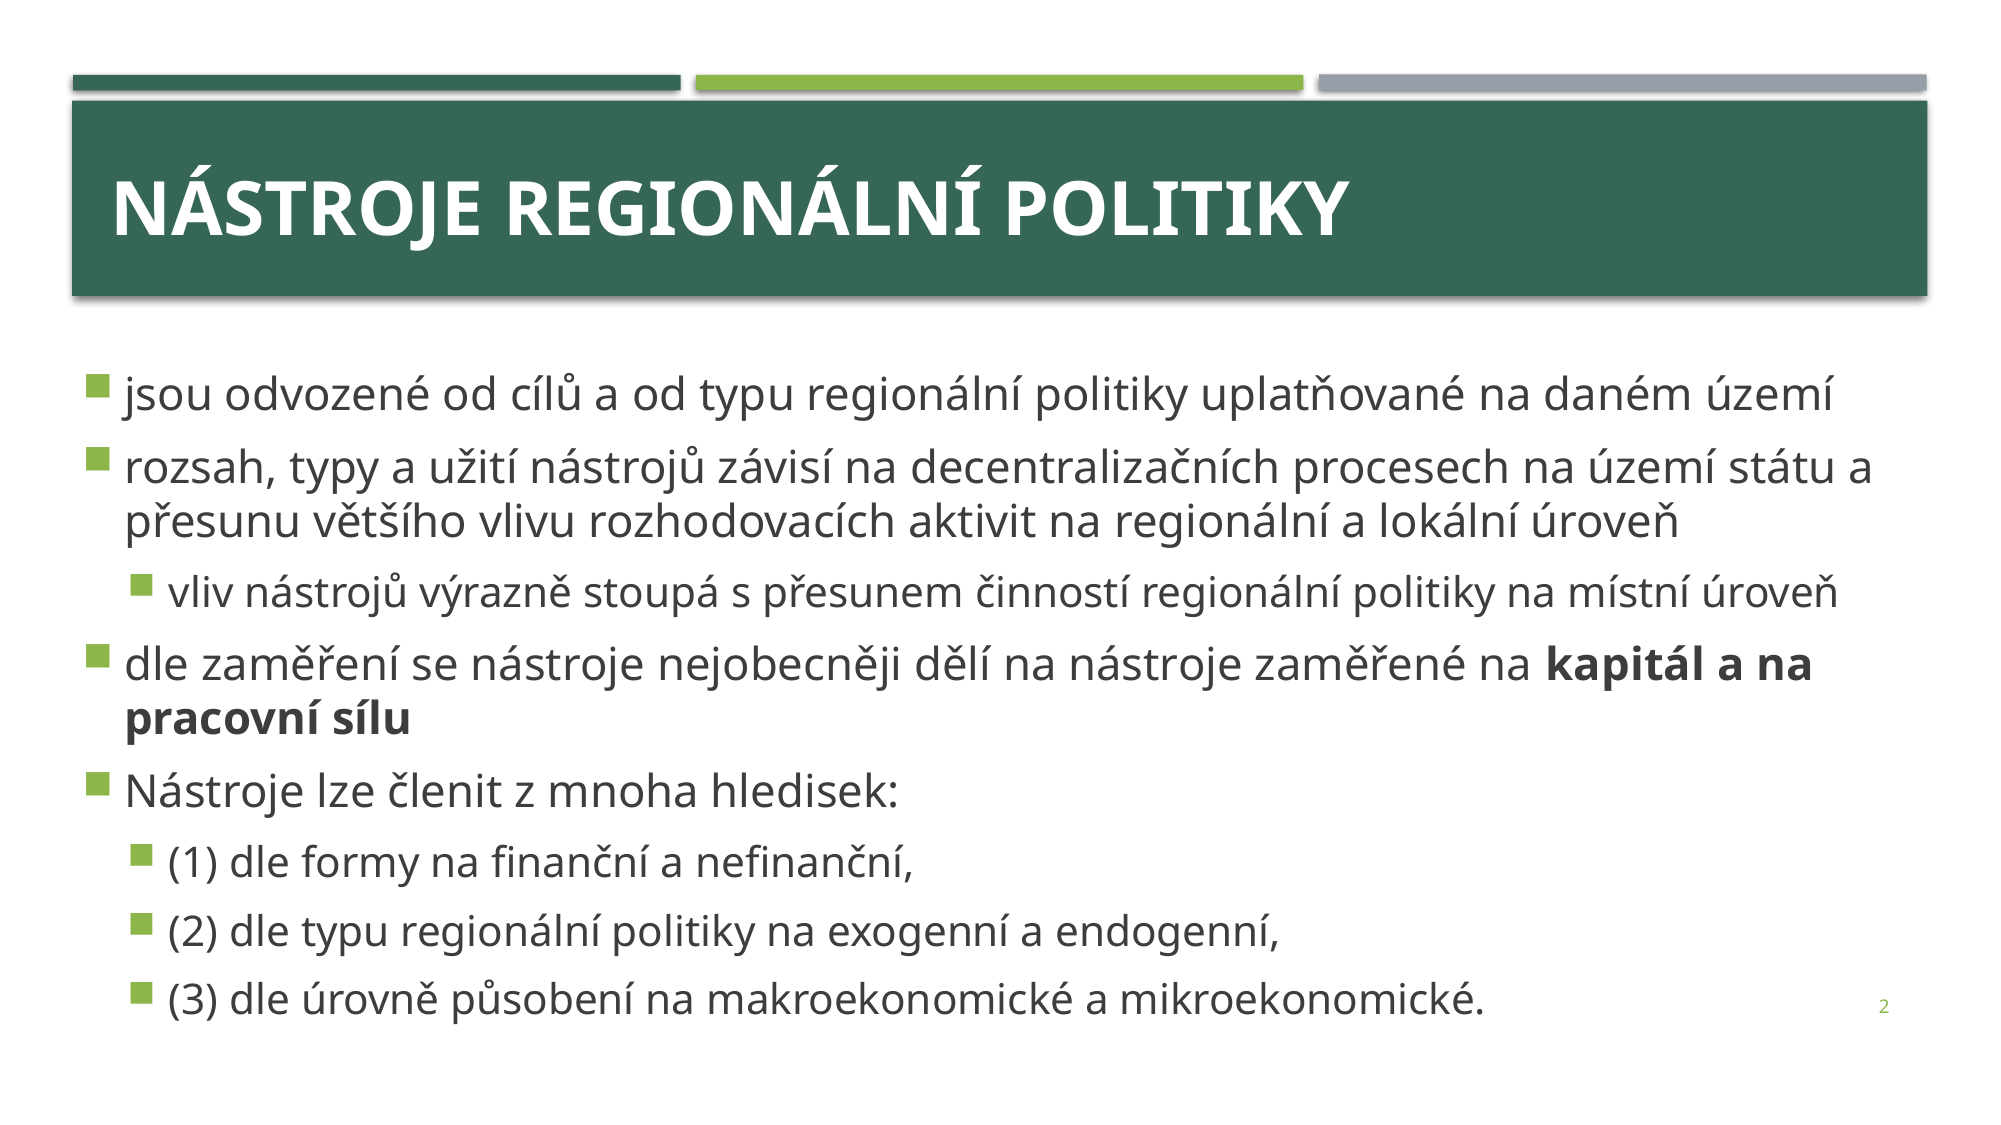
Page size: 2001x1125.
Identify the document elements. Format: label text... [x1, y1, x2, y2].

slide_number 2 [1732, 977, 1905, 1037]
list jsou odvozené od cílů a od typu regionální politiky uplatňované na daném území rozsah, typy a užití nástrojů závisí na decentralizačních procesech na území státu a přesunu většího vlivu rozhodovacích aktivit na regionální a lokální úroveň vliv nástrojů výrazně stoupá s přesunem činností regionální politiky na místní úroveň dle zaměření se nástroje nejobecněji dělí na nástroje zaměřené na kapitál a na pracovní sílu Nástroje lze členit z mnoha hledisek: (1) dle formy na finanční a nefinanční, (2) dle typu regionální politiky na exogenní a endogenní, (3) dle úrovně působení na makroekonomické a mikroekonomické. [66, 304, 1984, 1084]
title Nástroje regionální politiky [95, 115, 1905, 258]
